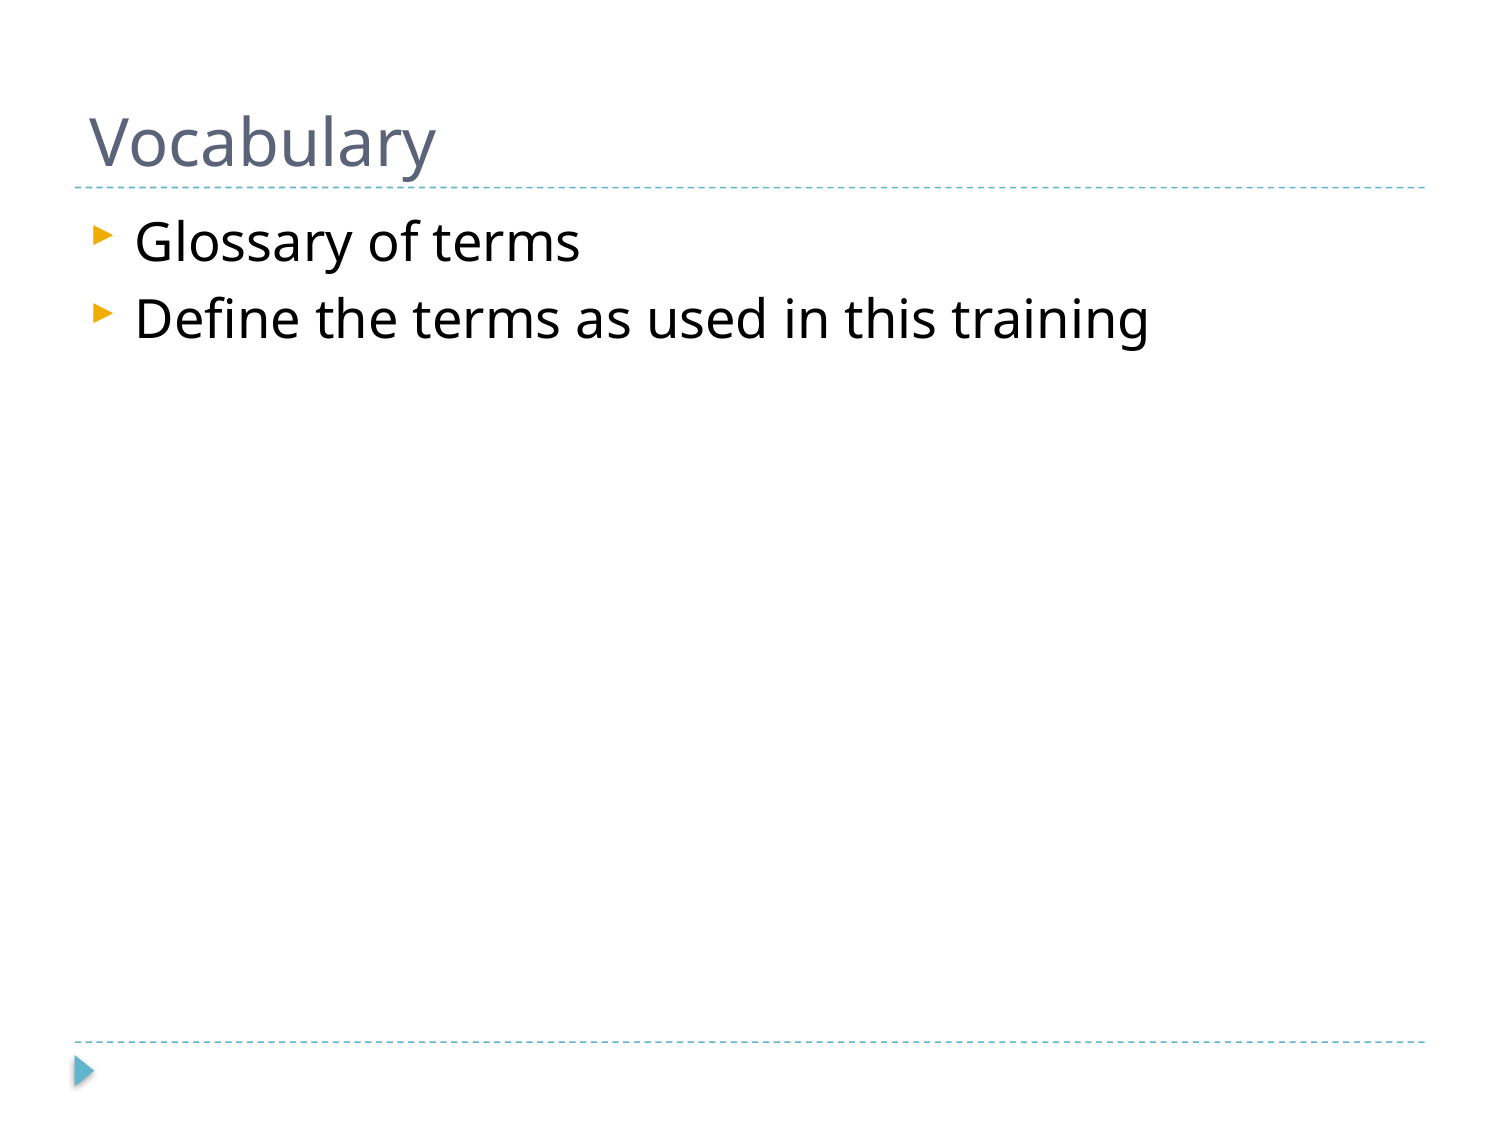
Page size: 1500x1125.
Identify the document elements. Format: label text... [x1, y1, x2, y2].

list Glossary of terms Define the terms as used in this training [75, 200, 1425, 1010]
title Vocabulary [75, 24, 1425, 188]
